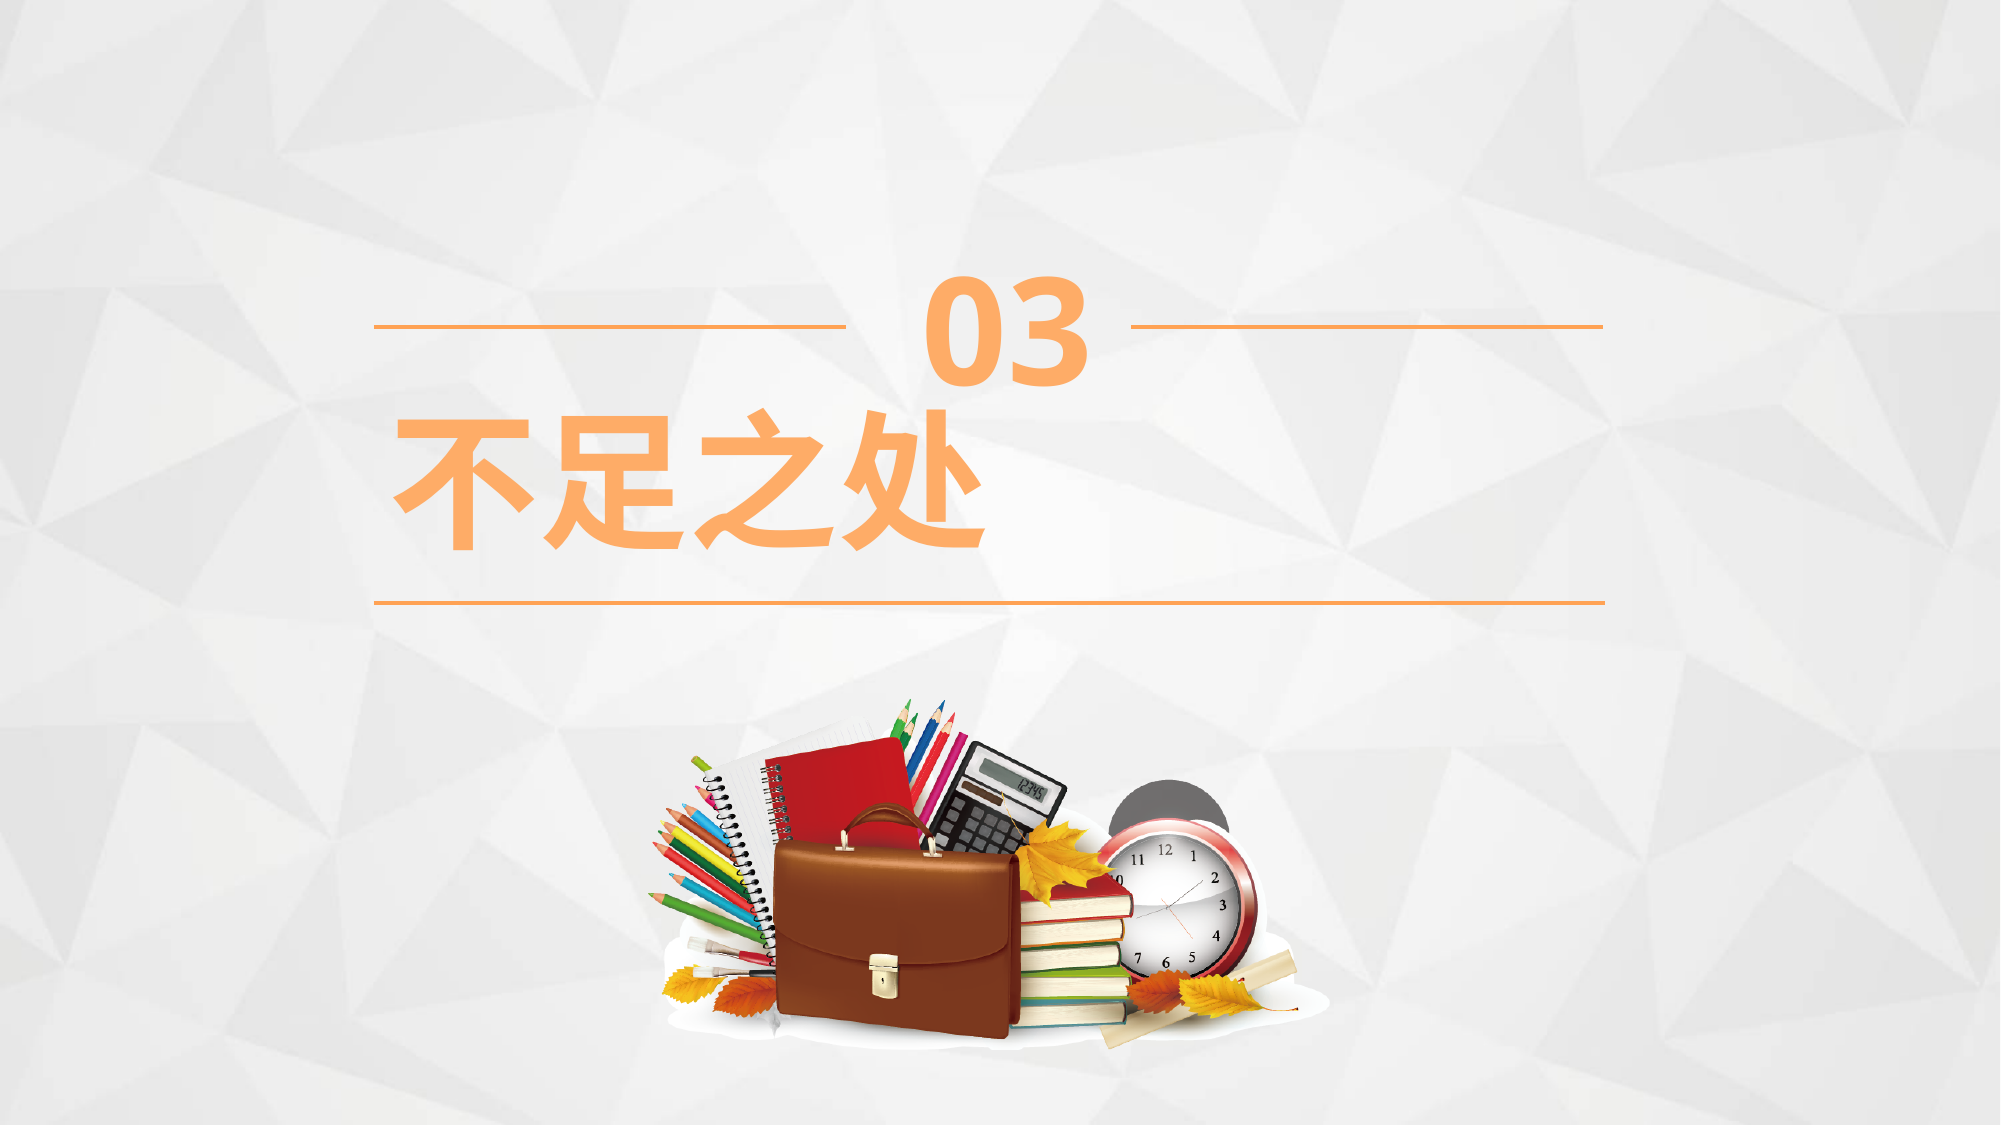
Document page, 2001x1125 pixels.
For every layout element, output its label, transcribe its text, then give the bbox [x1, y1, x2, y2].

text_box 不足之处 [373, 379, 1604, 575]
picture [0, 0, 2001, 1125]
text_box 03 [892, 228, 1124, 379]
